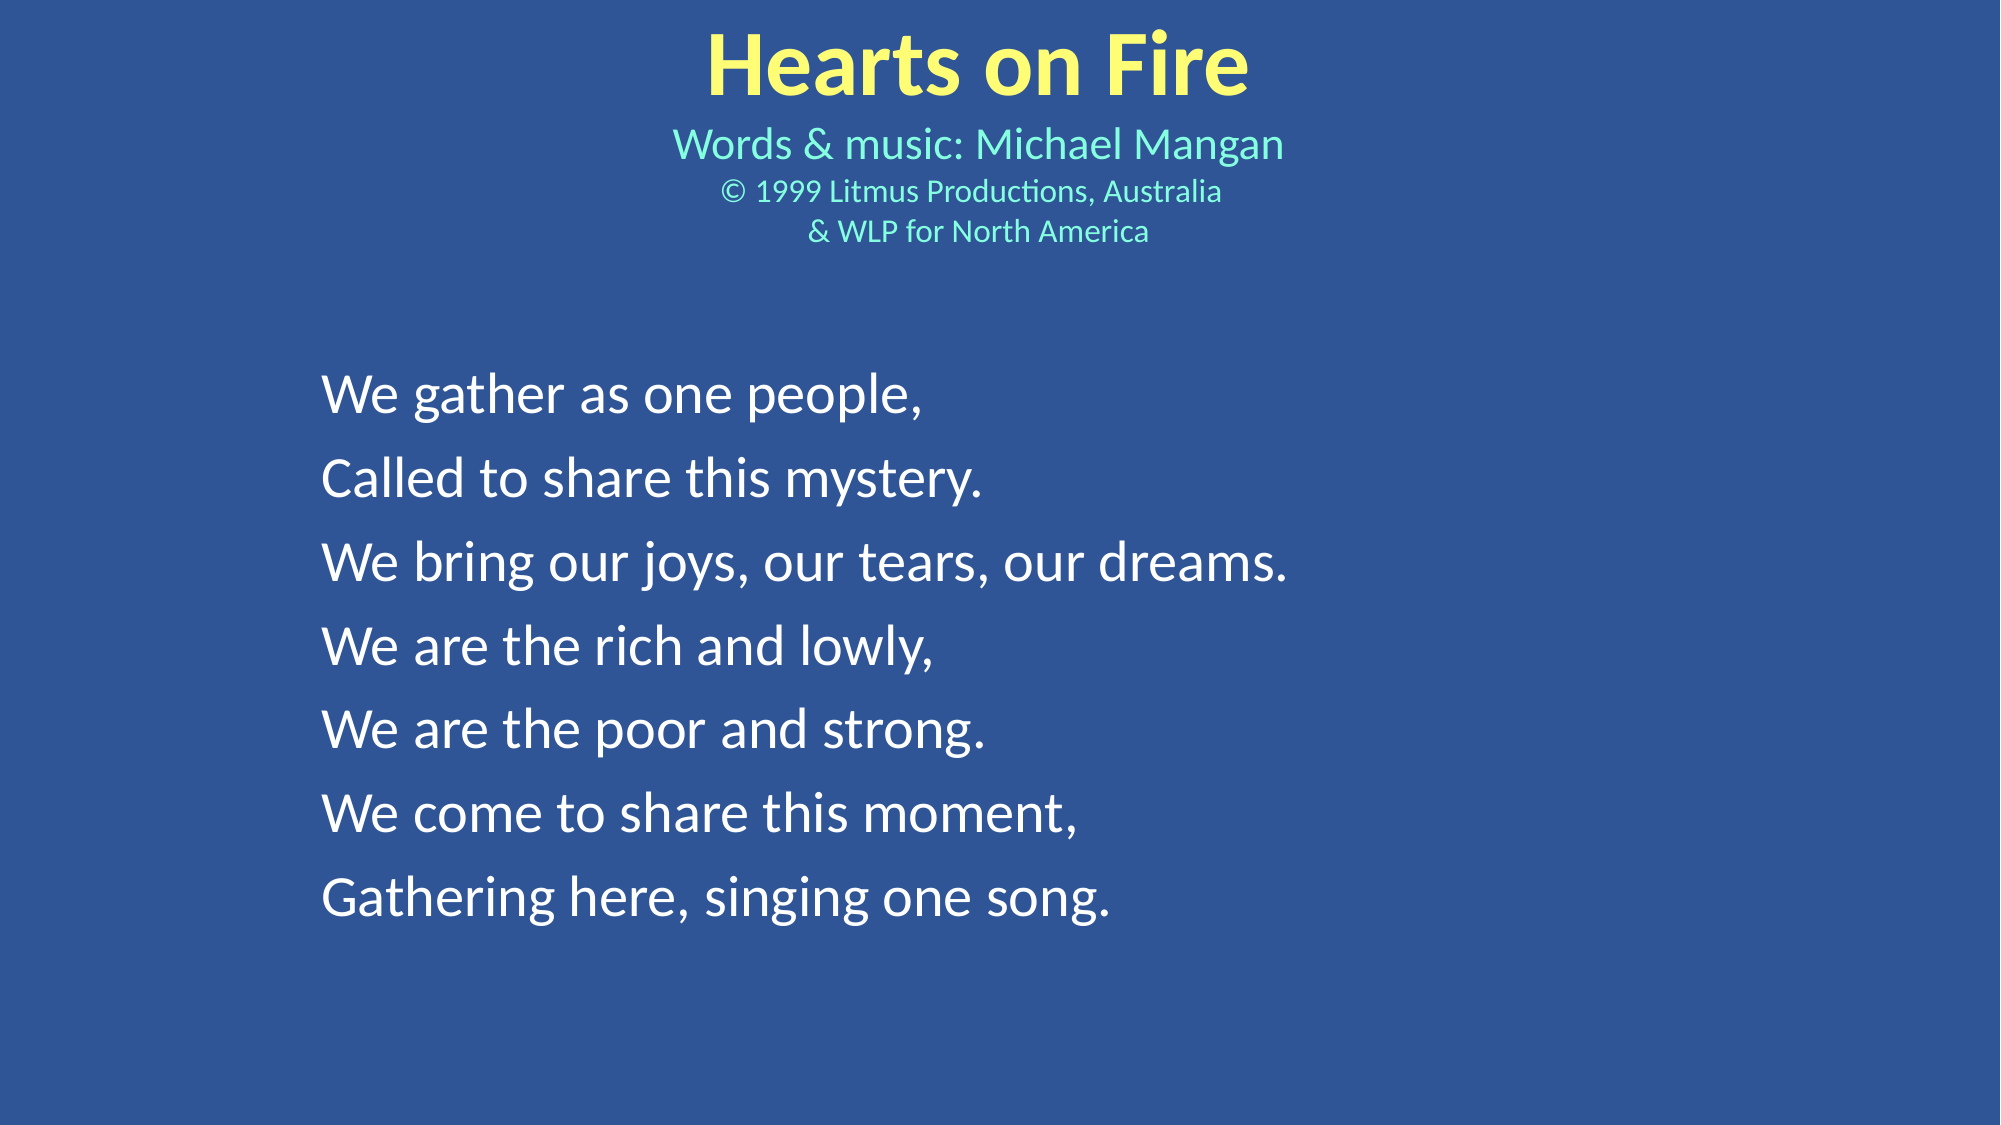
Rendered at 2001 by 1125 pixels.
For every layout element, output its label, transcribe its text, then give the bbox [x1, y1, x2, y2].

list We gather as one people, Called to share this mystery. We bring our joys, our tears, our dreams. We are the rich and lowly, We are the poor and strong. We come to share this moment, Gathering here, singing one song. [306, 356, 1694, 989]
text_box Hearts on Fire Words & music: Michael Mangan © 1999 Litmus Productions, Australia & WLP for North America [291, 0, 1667, 285]
